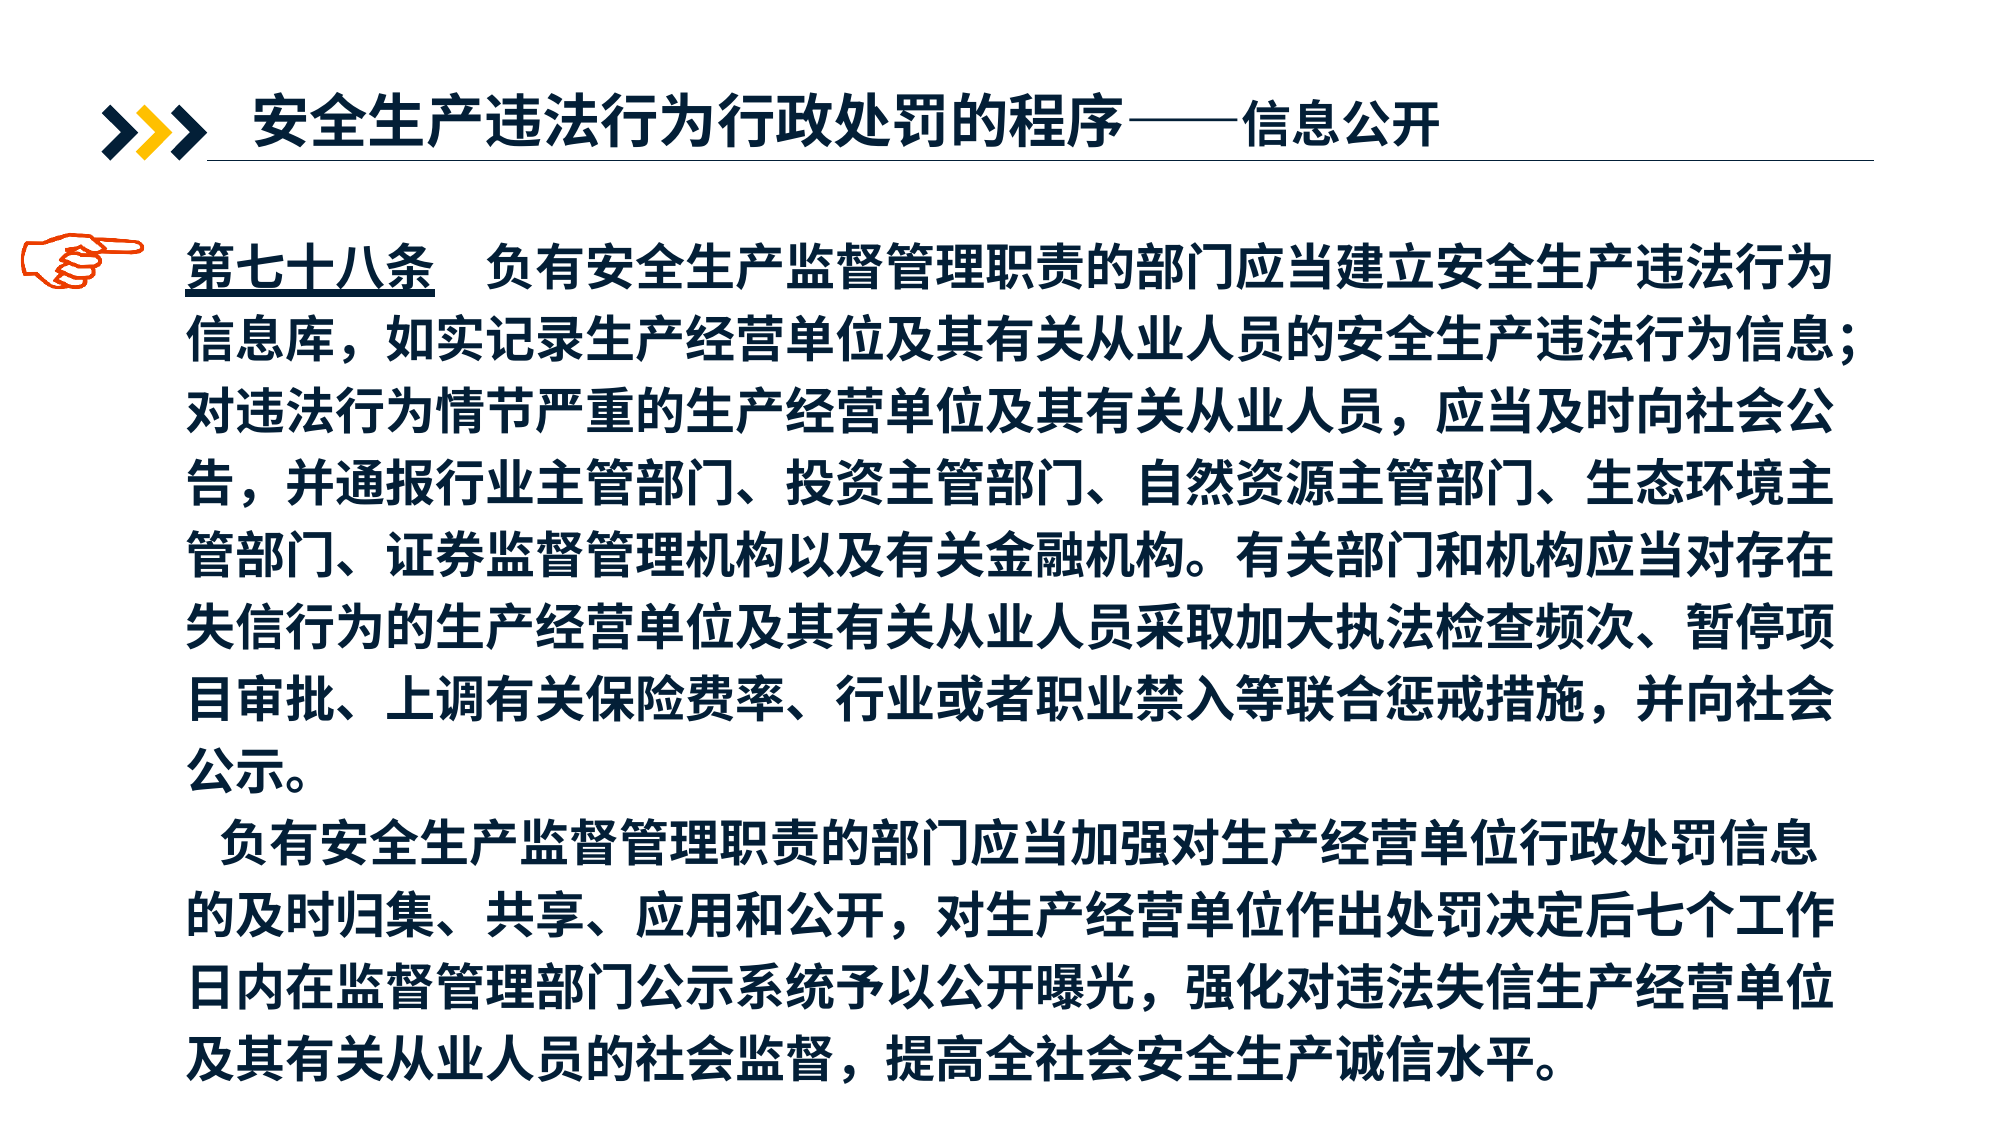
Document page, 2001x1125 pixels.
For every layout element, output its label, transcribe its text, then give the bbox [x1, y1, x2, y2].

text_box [101, 104, 1875, 161]
text_box 安全生产违法行为行政处罚的程序——信息公开 [239, 78, 1495, 104]
text_box 第七十八条 负有安全生产监督管理职责的部门应当建立安全生产违法行为信息库，如实记录生产经营单位及其有关从业人员的安全生产违法行为信息；对违法行为情节严重的生产经营单位及其有关从业人员，应当及时向社会公告，并通报行业主管部门、投资主管部门、自然资源主管部门、生态环境主管部门、证券监督管理机构以及有关金融机构。有关部门和机构应当对存在失信行为的生产经营单位及其有关从业人员采取加大执法检查频次、暂停项目审批、上调有关保险费率、行业或者职业禁入等联合惩戒措施，并向社会公示。 负有安全生产监督管理职责的部门应当加强对生产经营单位行政处罚信息的及时归集、共享、应用和公开，对生产经营单位作出处罚决定后七个工作日内在监督管理部门公示系统予以公开曝光，强化对违法失信生产经营单位及其有关从业人员的社会监督，提高全社会安全生产诚信水平。 [170, 216, 1868, 1095]
picture [2, 216, 155, 315]
